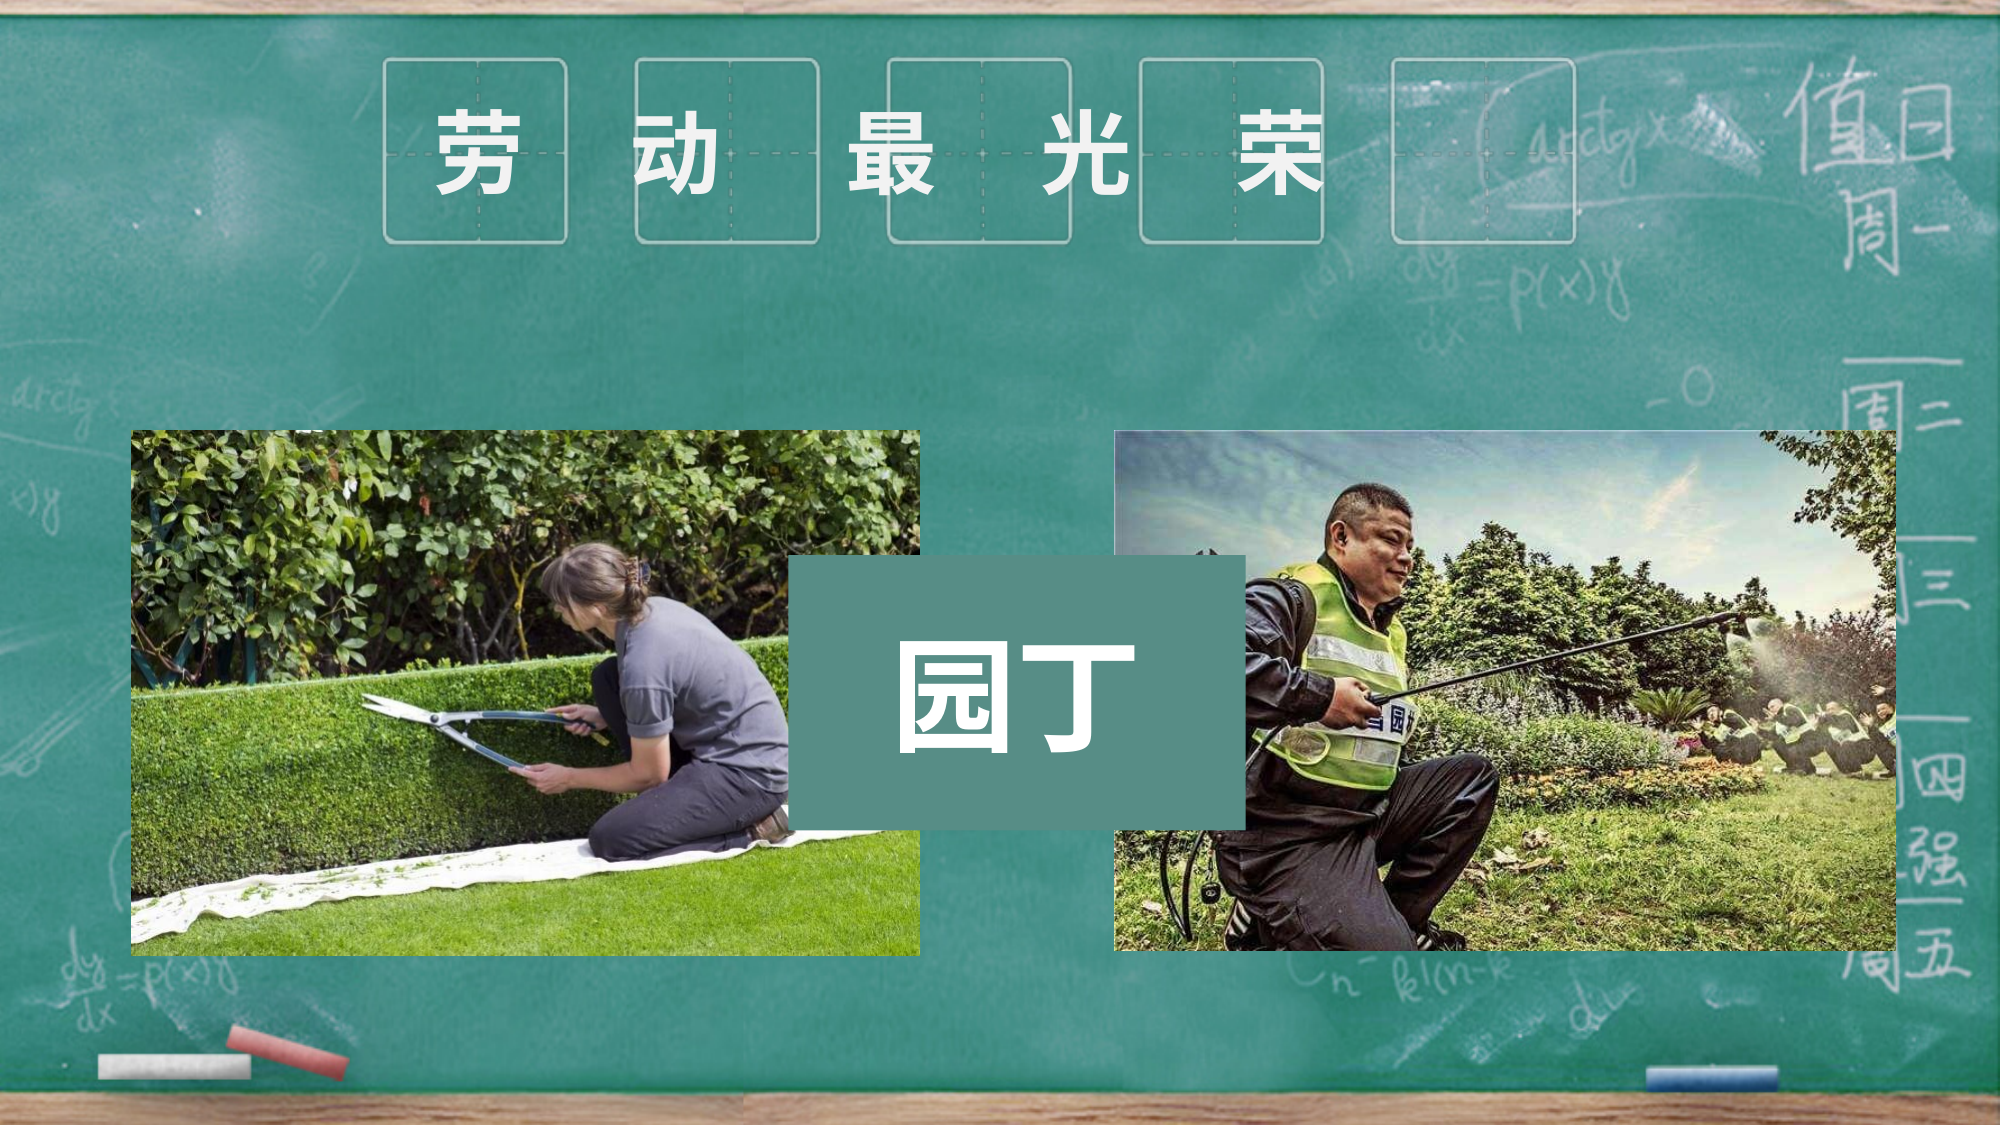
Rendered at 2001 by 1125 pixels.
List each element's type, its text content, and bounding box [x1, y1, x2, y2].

picture [0, 0, 2000, 1125]
text_box 园丁 [920, 554, 1114, 831]
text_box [380, 56, 1683, 247]
